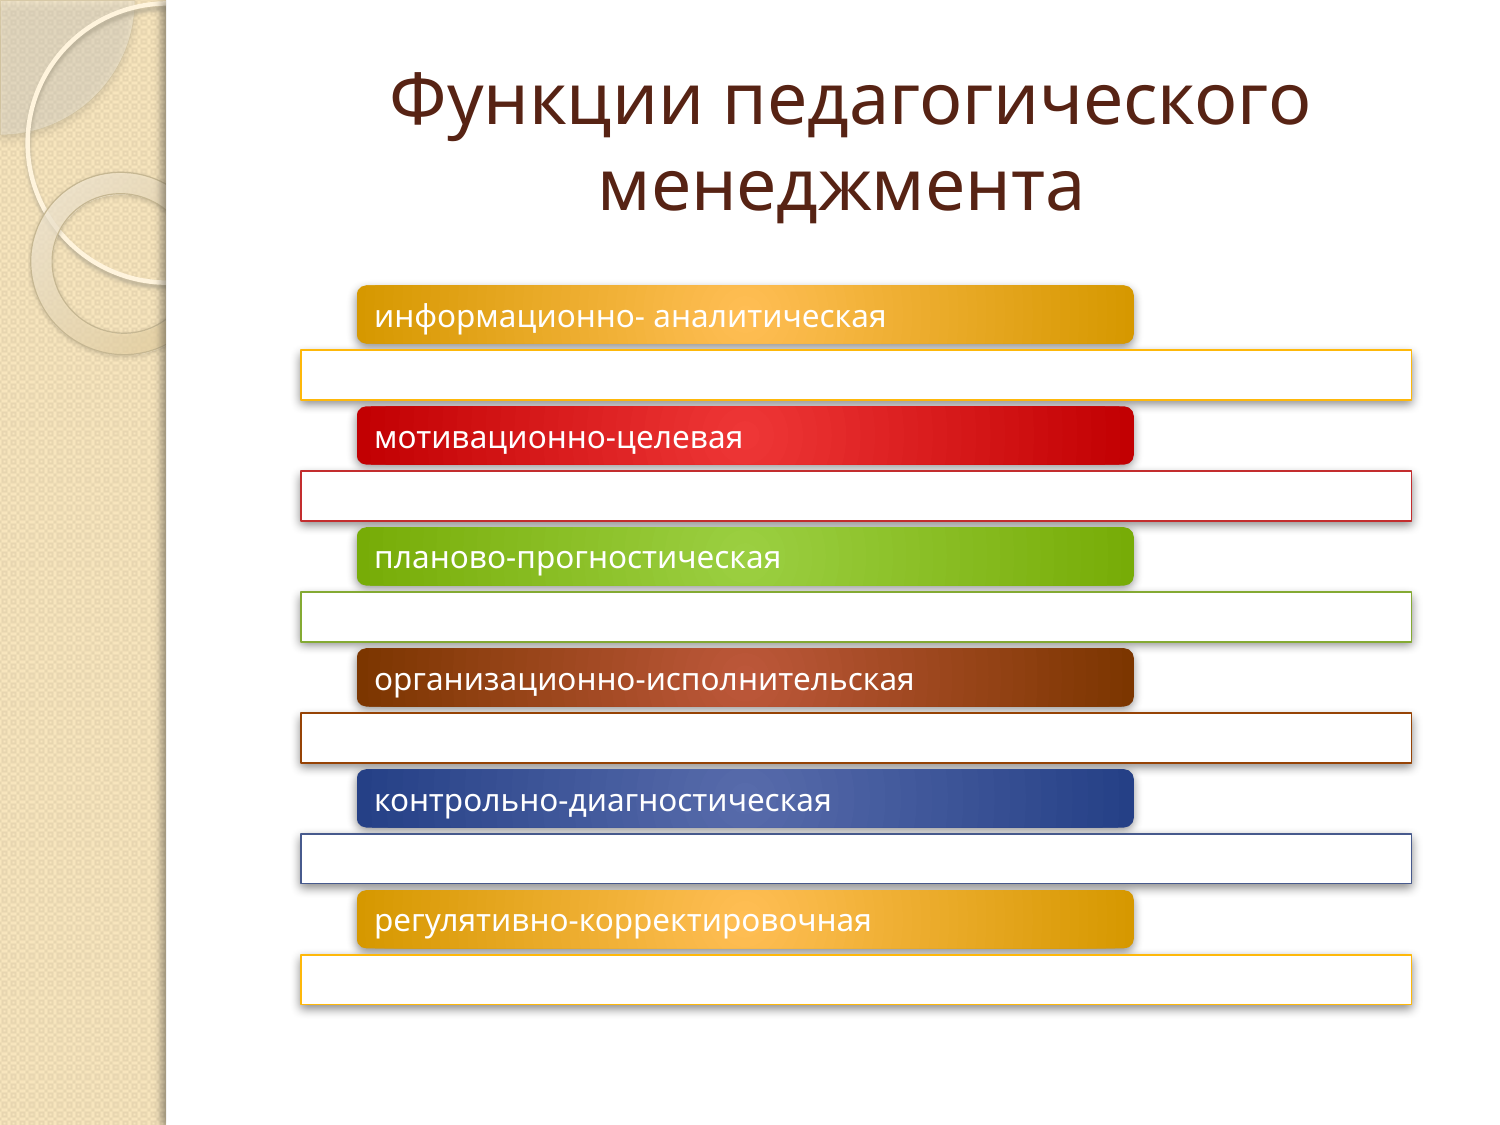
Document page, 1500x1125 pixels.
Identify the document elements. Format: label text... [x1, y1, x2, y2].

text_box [300, 278, 1412, 1005]
title Функции педагогического менеджмента [235, 45, 1466, 233]
